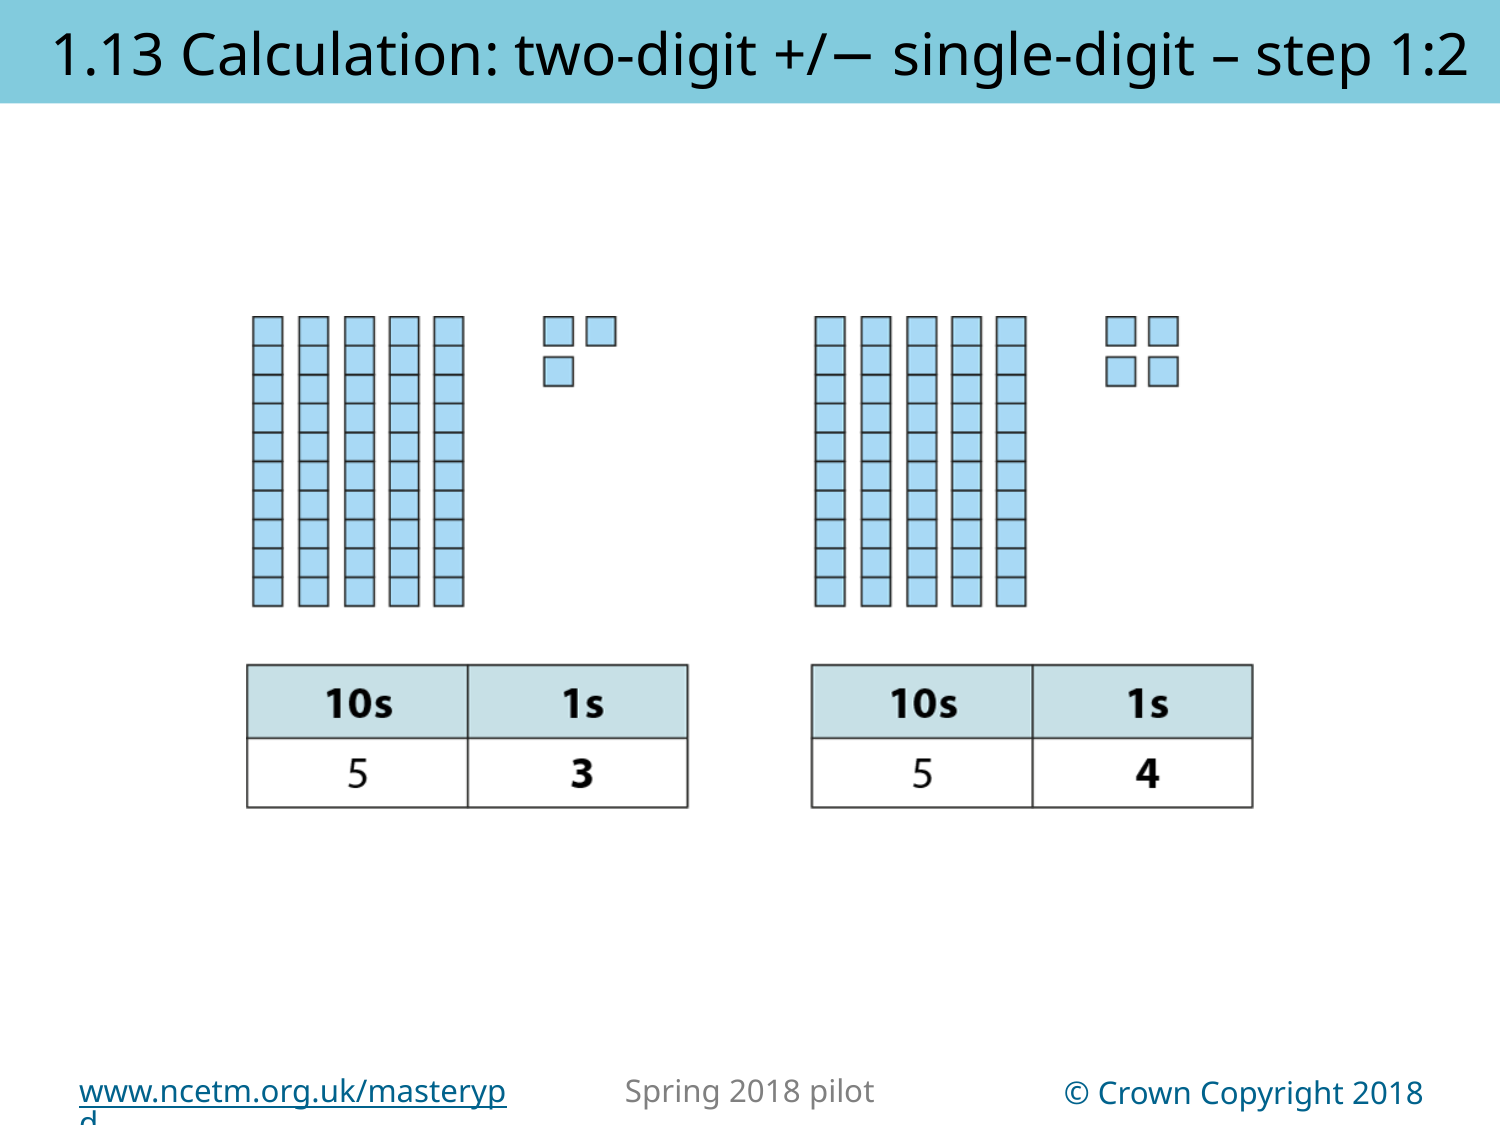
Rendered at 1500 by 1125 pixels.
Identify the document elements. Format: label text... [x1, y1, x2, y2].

list 1.13 Calculation: two-digit +/− single-digit – step 1:2 [0, 0, 1500, 104]
picture [246, 316, 1254, 809]
